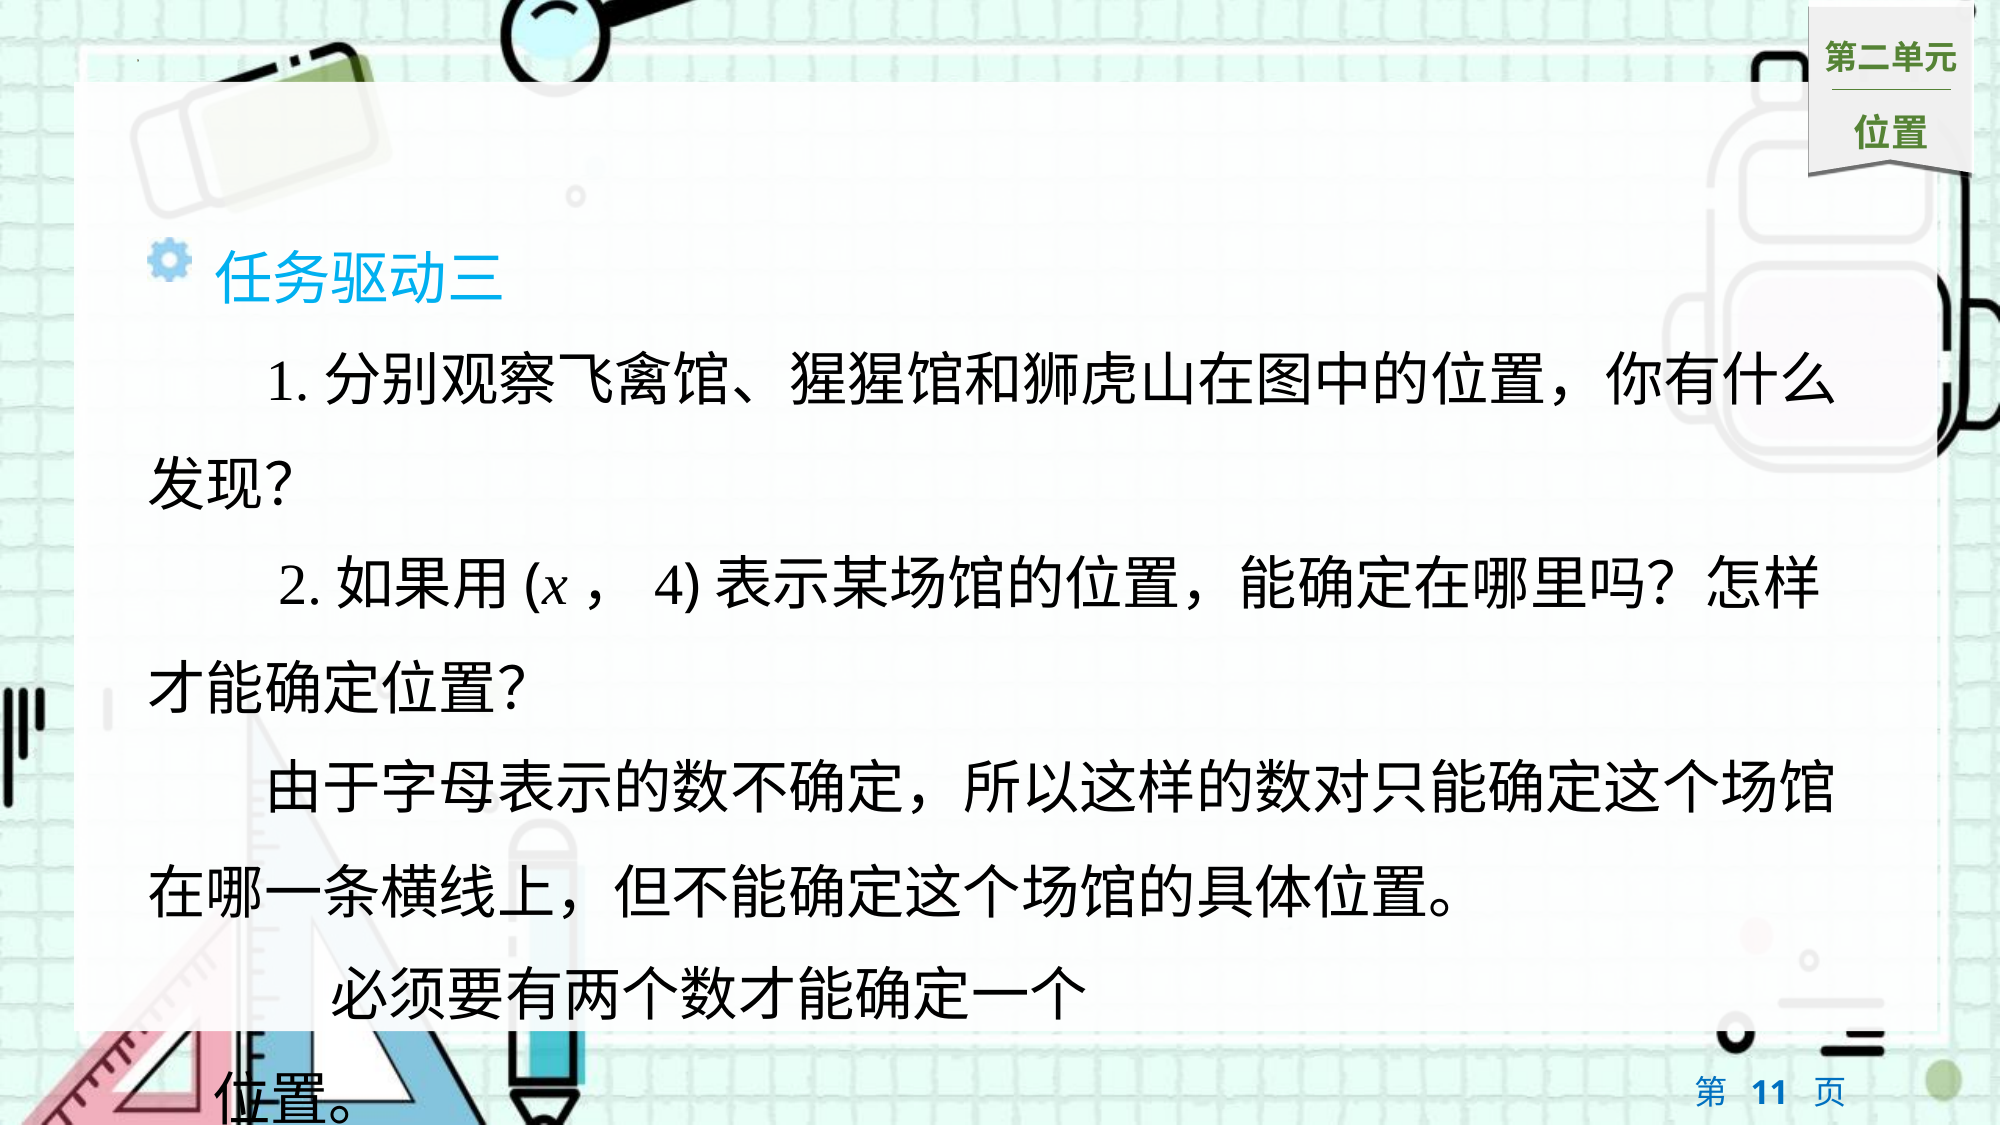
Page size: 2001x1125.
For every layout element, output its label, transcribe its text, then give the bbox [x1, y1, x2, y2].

text_box 1.分别观察飞禽馆、猩猩馆和狮虎山在图中的位置，你有什么发现？ [147, 307, 1853, 511]
text_box 必须要有两个数才能确定一个位置。 [212, 922, 1145, 1028]
picture [0, 0, 2000, 1125]
text_box 2.如果用(x，4)表示某场馆的位置，能确定在哪里吗？怎样才能确定位置？ [147, 511, 1853, 715]
picture [1938, 168, 1971, 176]
text_box 任务驱动三 [143, 206, 506, 312]
text_box 由于字母表示的数不确定，所以这样的数对只能确定这个场馆在哪一条横线上，但不能确定这个场馆的具体位置。 [147, 715, 1853, 925]
picture [147, 237, 192, 282]
